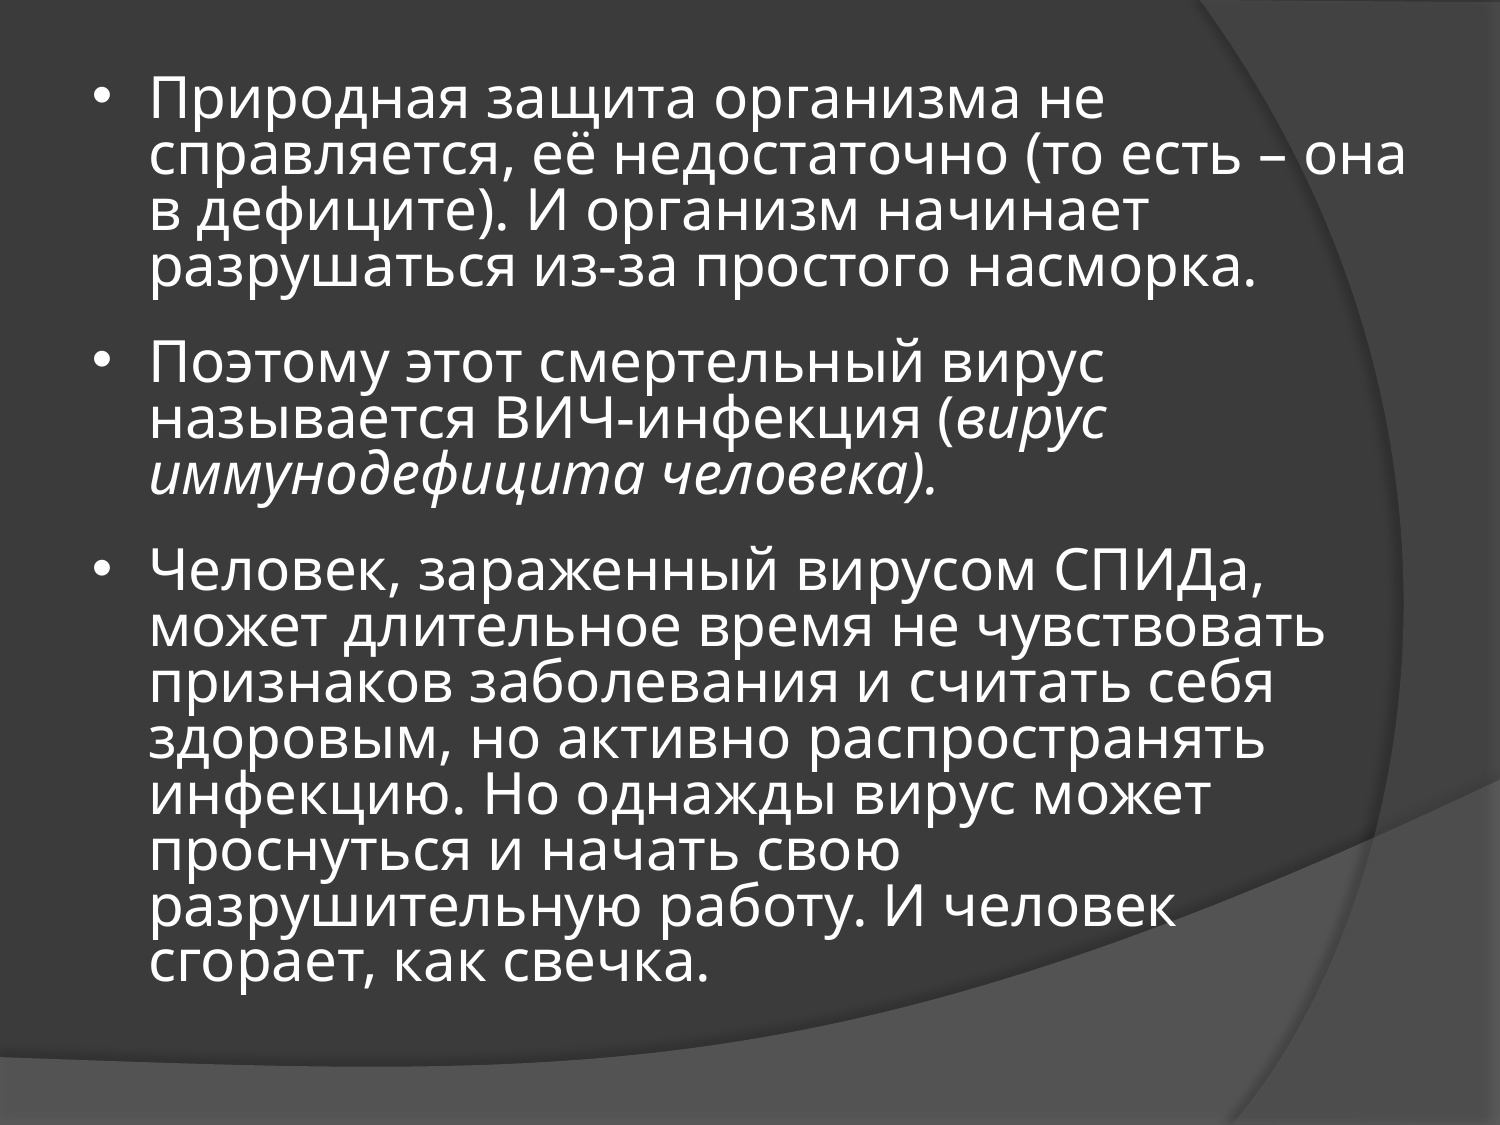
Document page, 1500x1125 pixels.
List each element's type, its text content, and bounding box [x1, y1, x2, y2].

text_box Природная защита организма не справляется, её недостаточно (то есть – она в дефиците). И организм начинает разрушаться из-за простого насморка. Поэтому этот смертельный вирус называется ВИЧ-инфекция (вирус иммунодефицита человека). Человек, зараженный вирусом СПИДа, может длительное время не чувствовать признаков заболевания и считать себя здоровым, но активно распространять инфекцию. Но однажды вирус может проснуться и начать свою разрушительную работу. И человек сгорает, как свечка. [76, 66, 1427, 1094]
